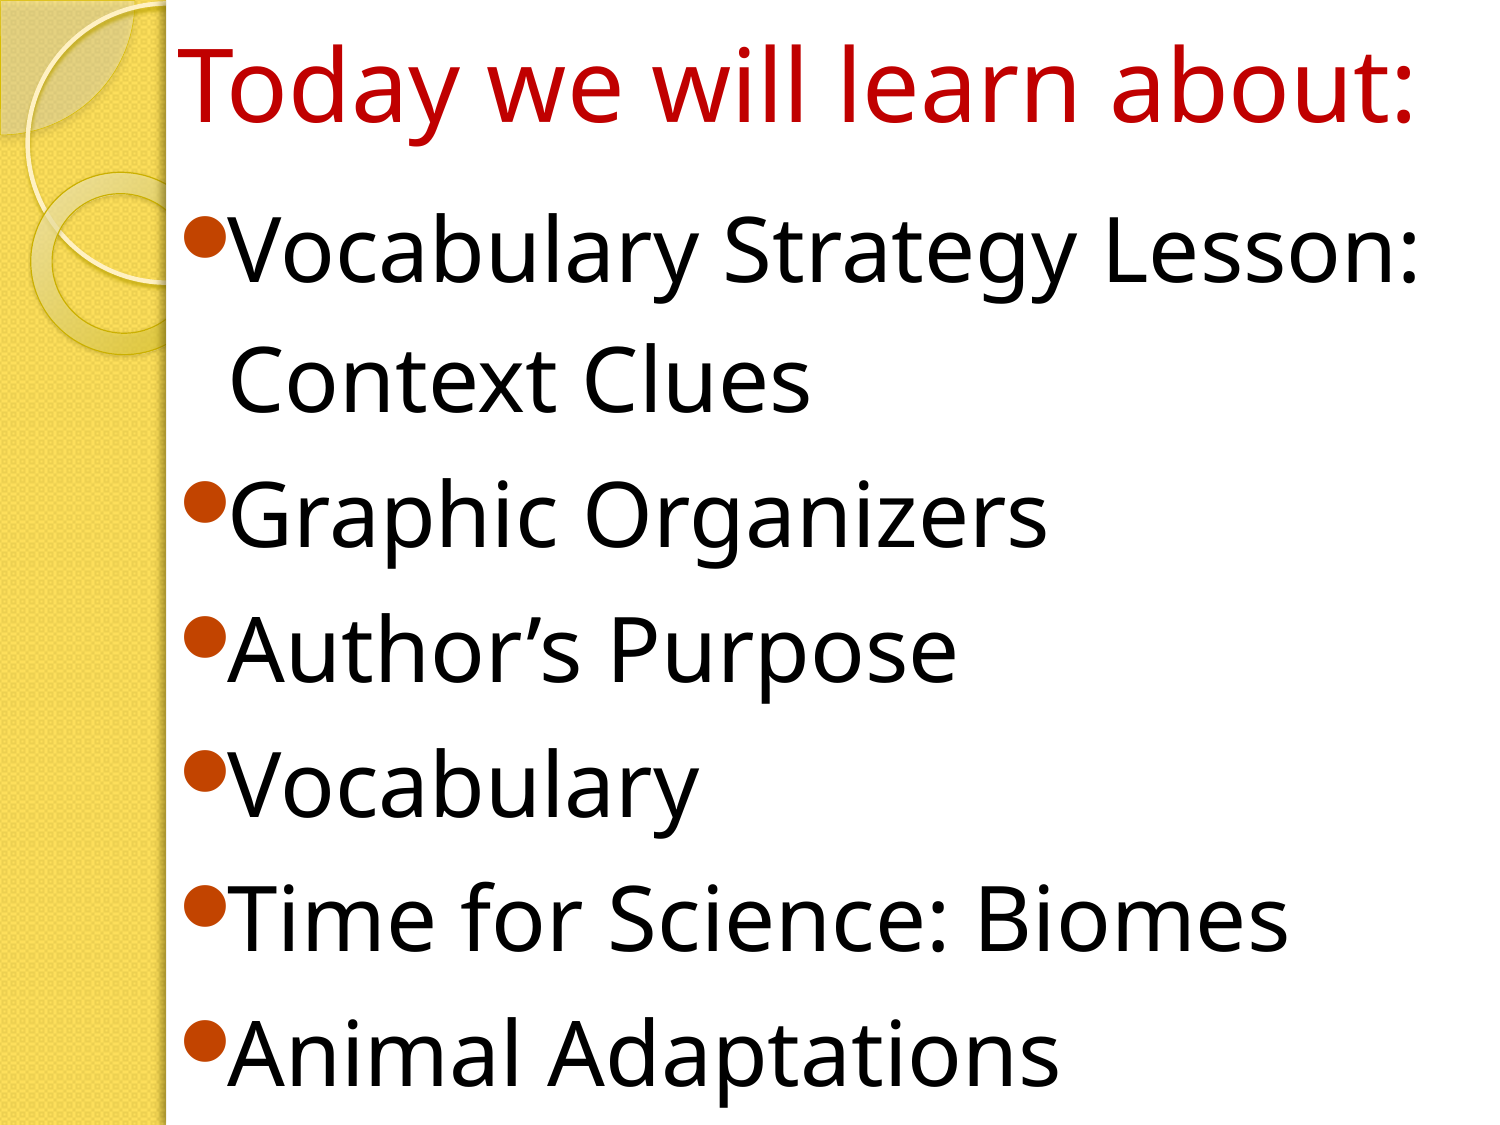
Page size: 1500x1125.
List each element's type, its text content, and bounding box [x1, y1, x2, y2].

title Today we will learn about: [162, 0, 1468, 162]
list Vocabulary Strategy Lesson: Context Clues Graphic Organizers Author’s Purpose Vocabulary Time for Science: Biomes Animal Adaptations [150, 162, 1475, 1125]
